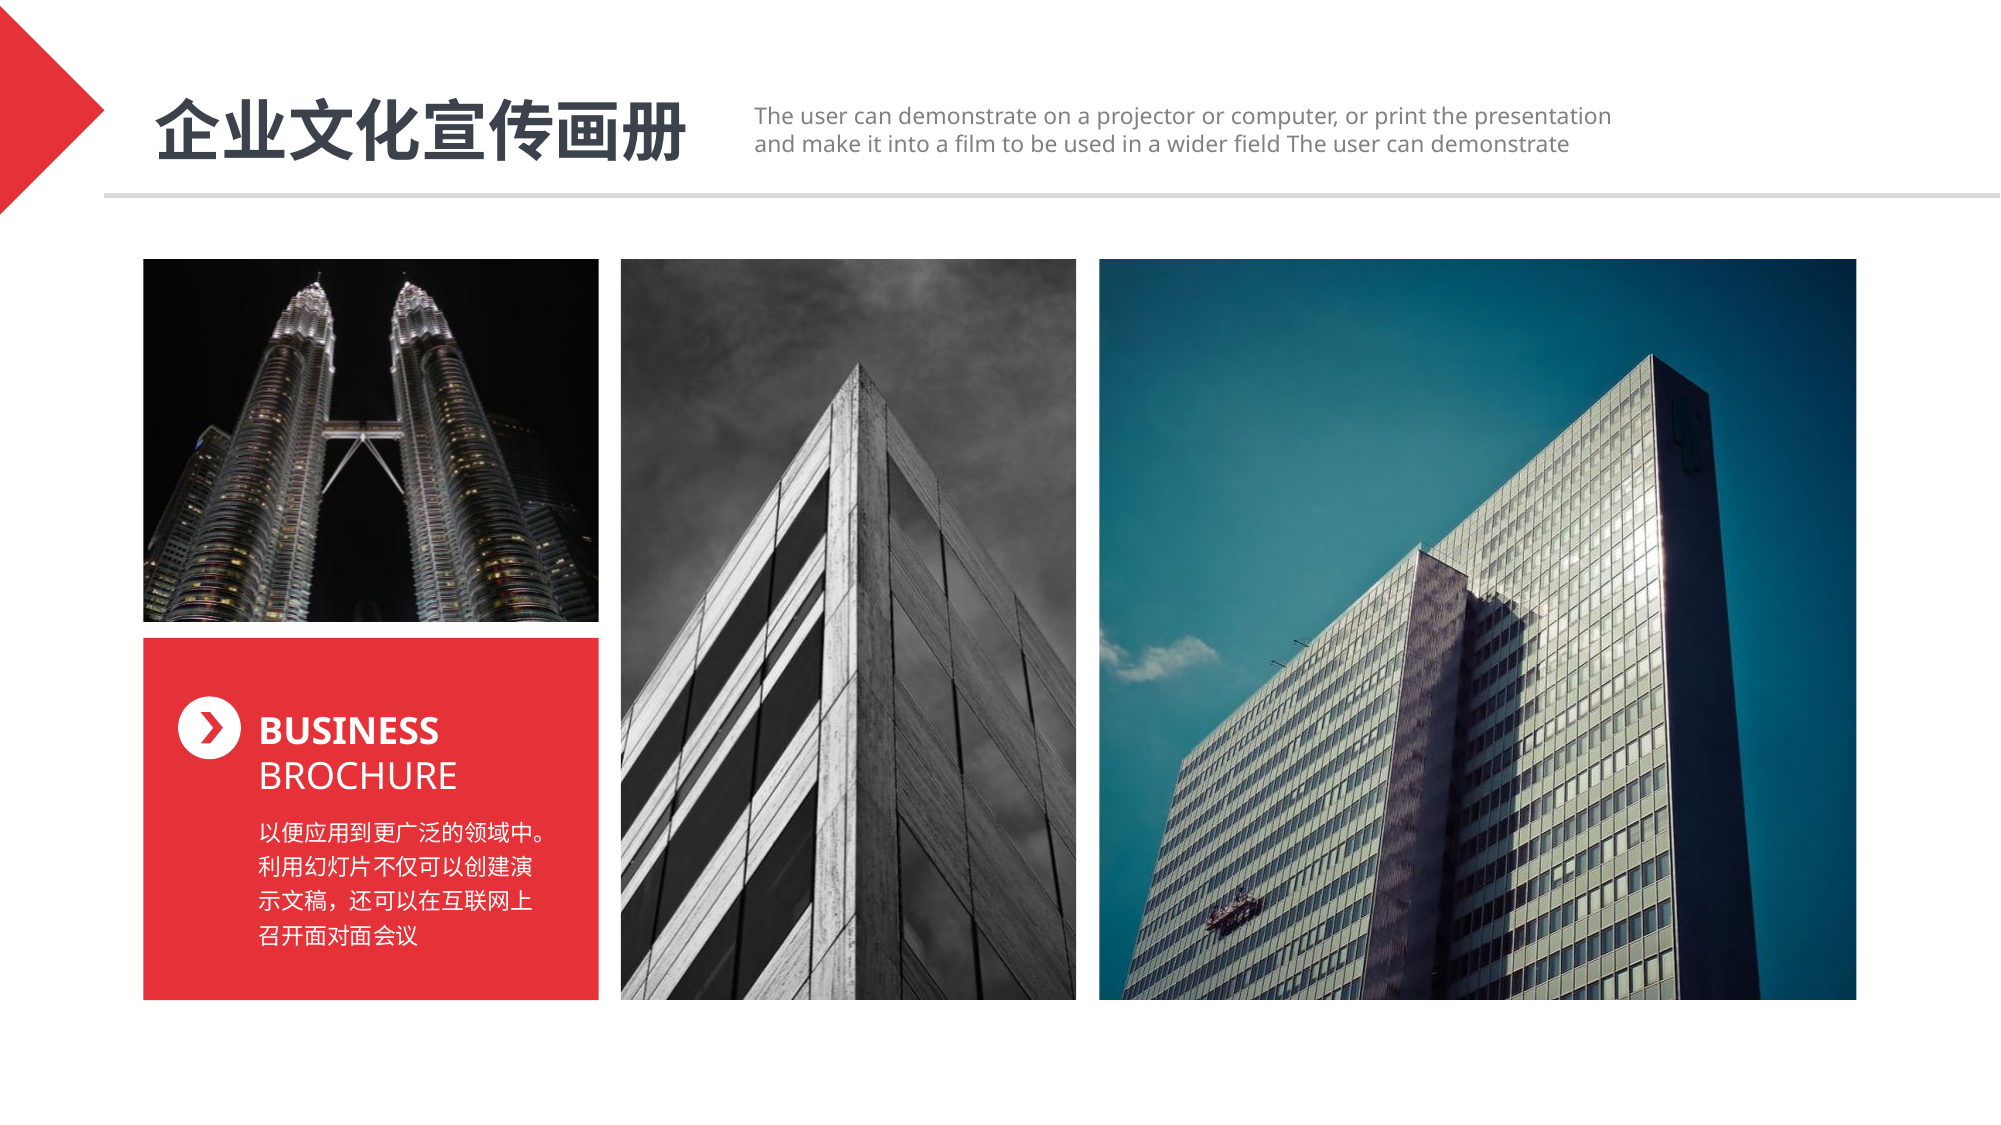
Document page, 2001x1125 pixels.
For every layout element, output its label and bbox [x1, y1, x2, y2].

text_box [142, 637, 600, 1001]
text_box [178, 696, 571, 959]
text_box [142, 258, 600, 623]
text_box [0, 0, 2000, 238]
text_box [1098, 258, 1857, 1001]
text_box [620, 258, 1077, 1001]
